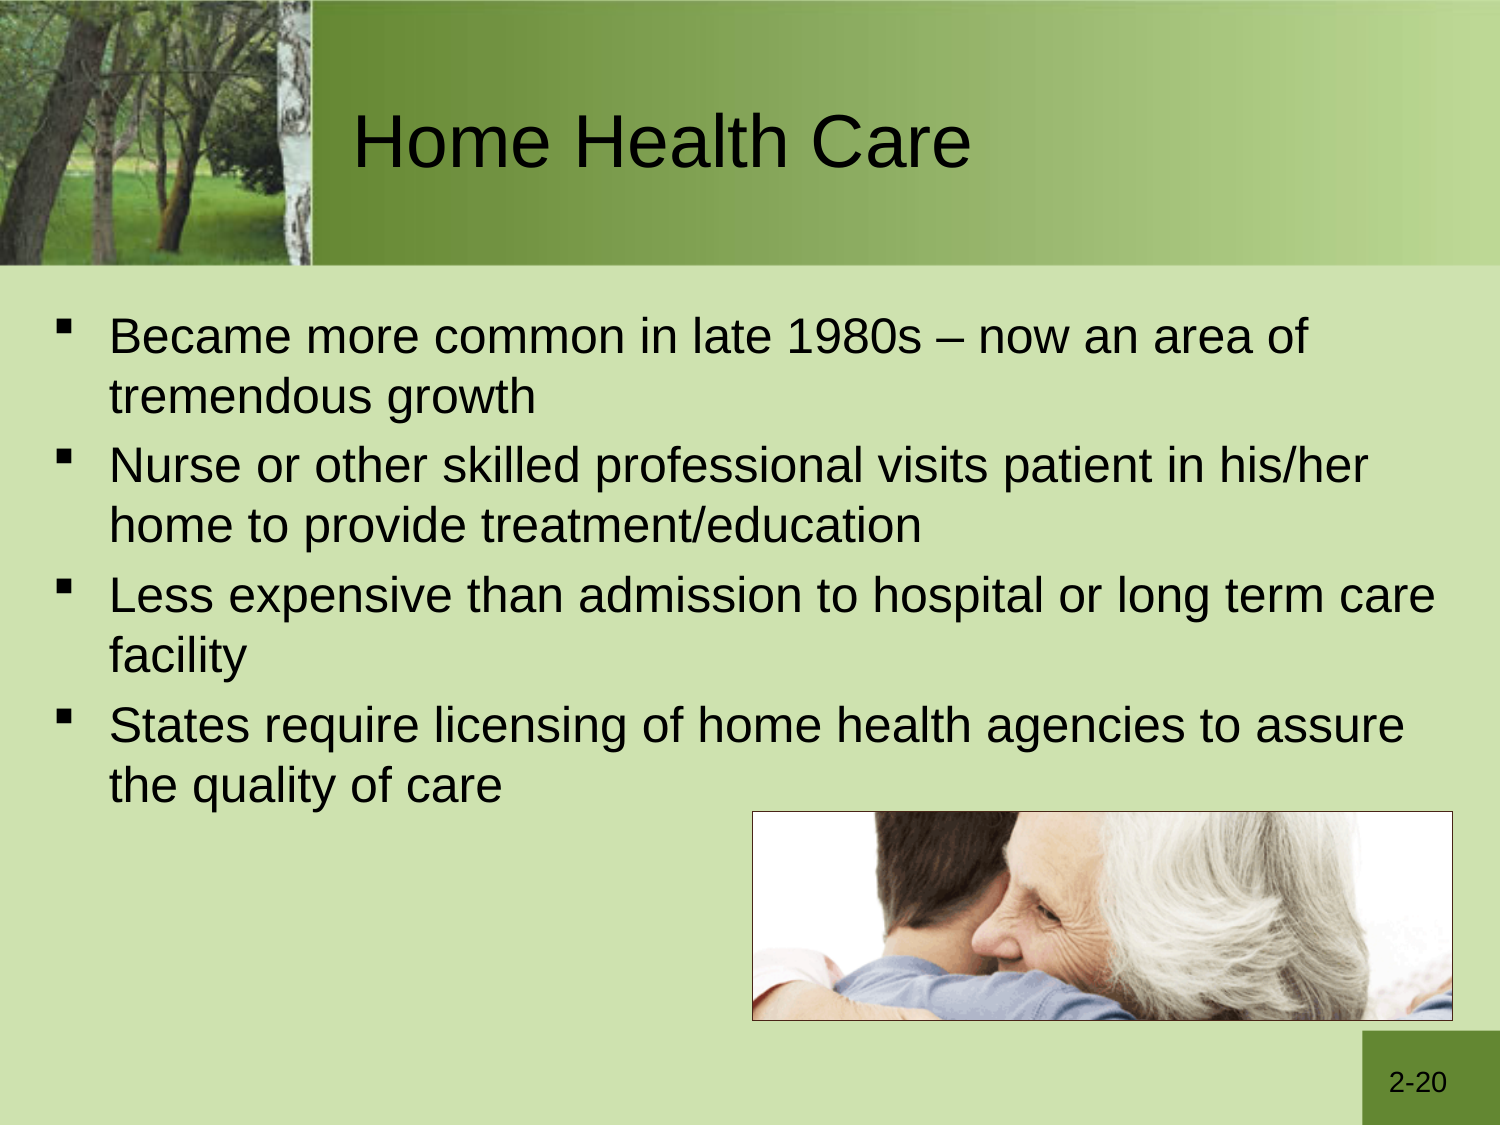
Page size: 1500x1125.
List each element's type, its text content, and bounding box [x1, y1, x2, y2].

title Home Health Care [337, 24, 1438, 250]
list Became more common in late 1980s – now an area of tremendous growth Nurse or other skilled professional visits patient in his/her home to provide treatment/education Less expensive than admission to hospital or long term care facility States require licensing of home health agencies to assure the quality of care [37, 295, 1463, 1013]
picture [0, 0, 1500, 1125]
slide_number 2-20 [1149, 1031, 1463, 1107]
